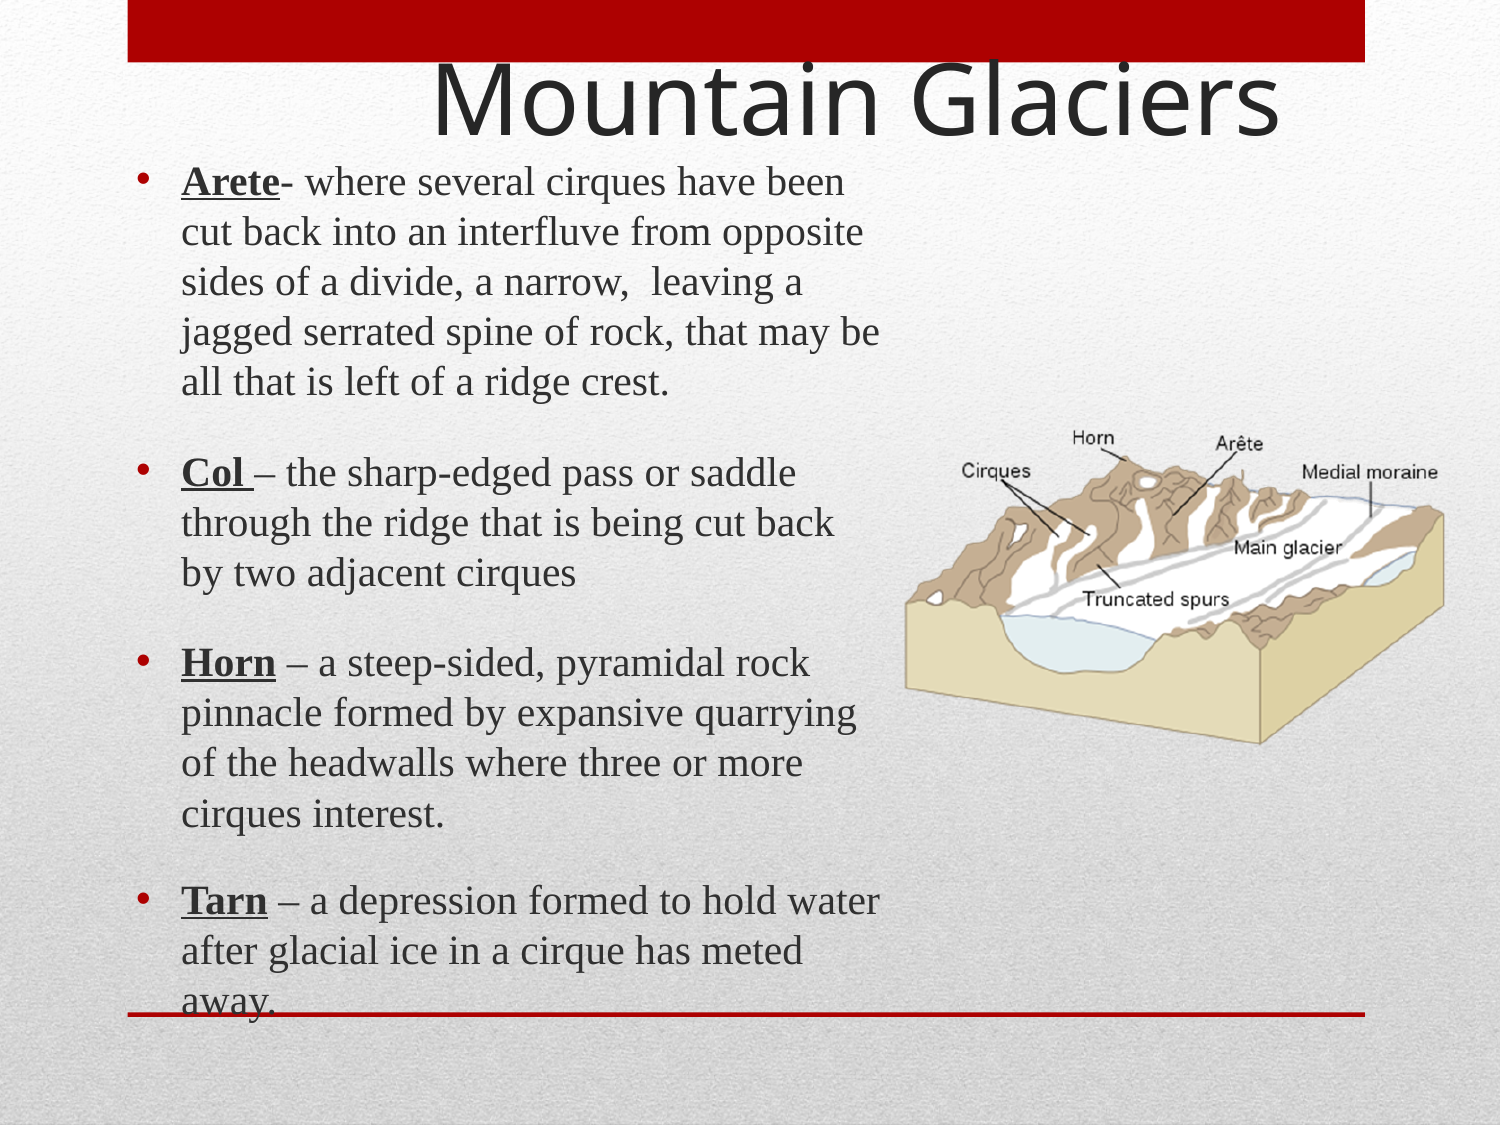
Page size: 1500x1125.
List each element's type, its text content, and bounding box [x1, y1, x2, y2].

list Arete- where several cirques have been cut back into an interfluve from opposite sides of a divide, a narrow, leaving a jagged serrated spine of rock, that may be all that is left of a ridge crest. Col – the sharp-edged pass or saddle through the ridge that is being cut back by two adjacent cirques Horn – a steep-sided, pyramidal rock pinnacle formed by expansive quarrying of the headwalls where three or more cirques interest. Tarn – a depression formed to hold water after glacial ice in a cirque has meted away. [121, 144, 897, 1032]
picture [899, 424, 1452, 753]
title Mountain Glaciers [287, 0, 1425, 163]
